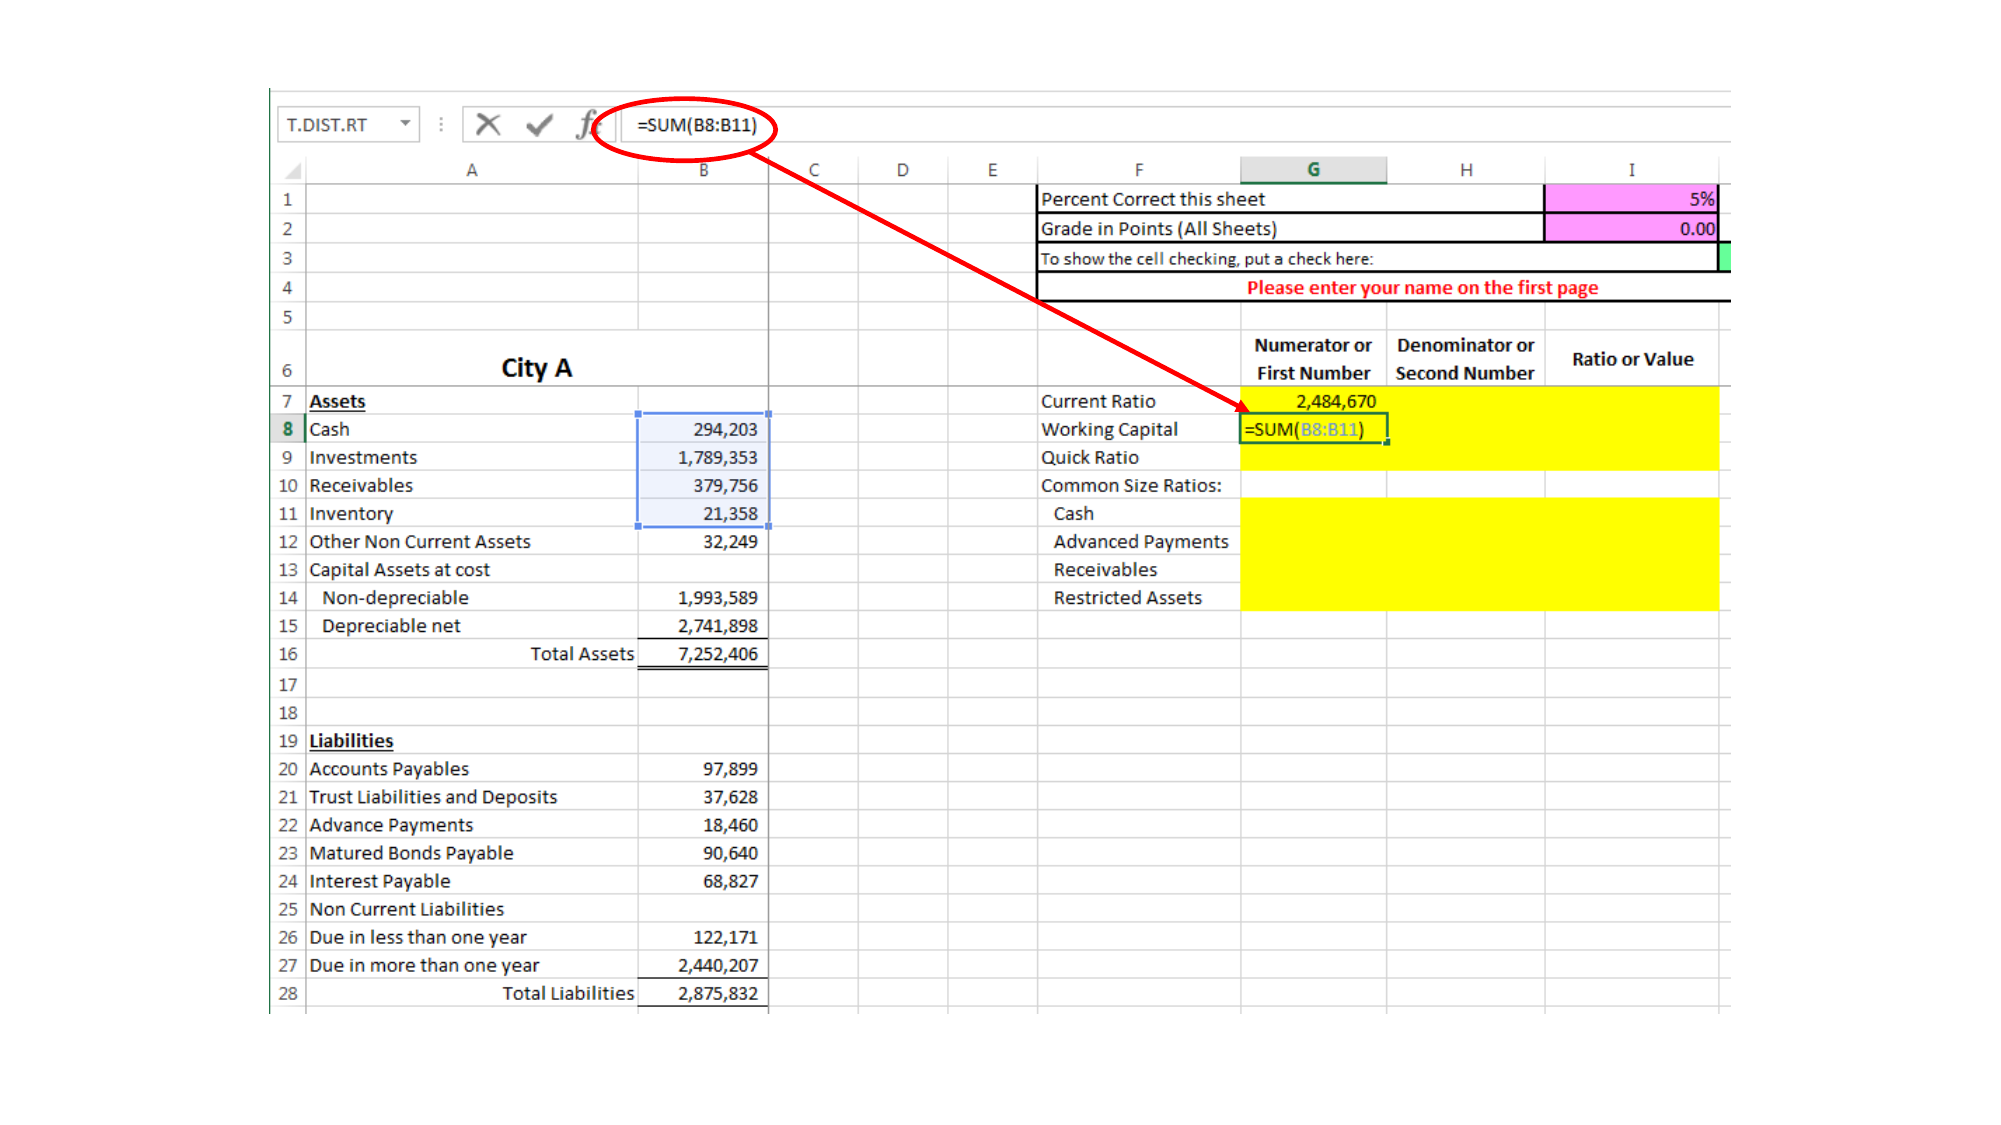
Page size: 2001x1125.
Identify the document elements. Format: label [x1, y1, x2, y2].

list [269, 88, 1731, 1014]
text_box [748, 151, 1250, 413]
